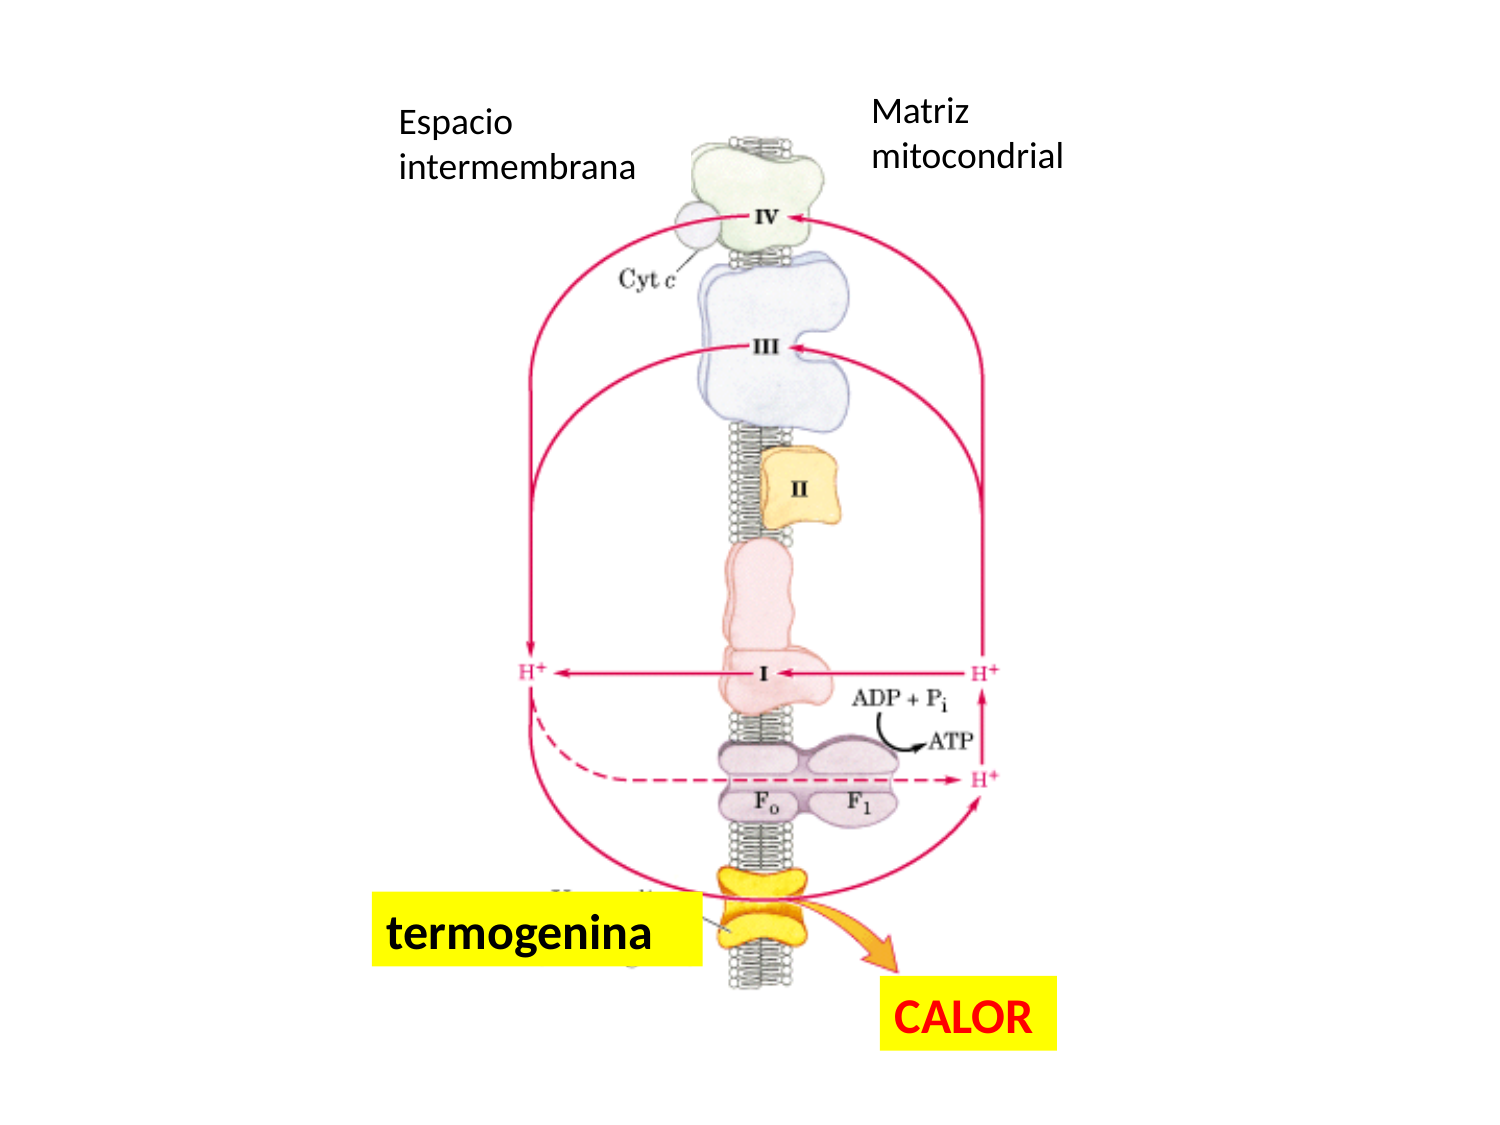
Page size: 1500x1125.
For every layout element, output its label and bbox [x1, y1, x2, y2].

text_box [371, 78, 1140, 1052]
